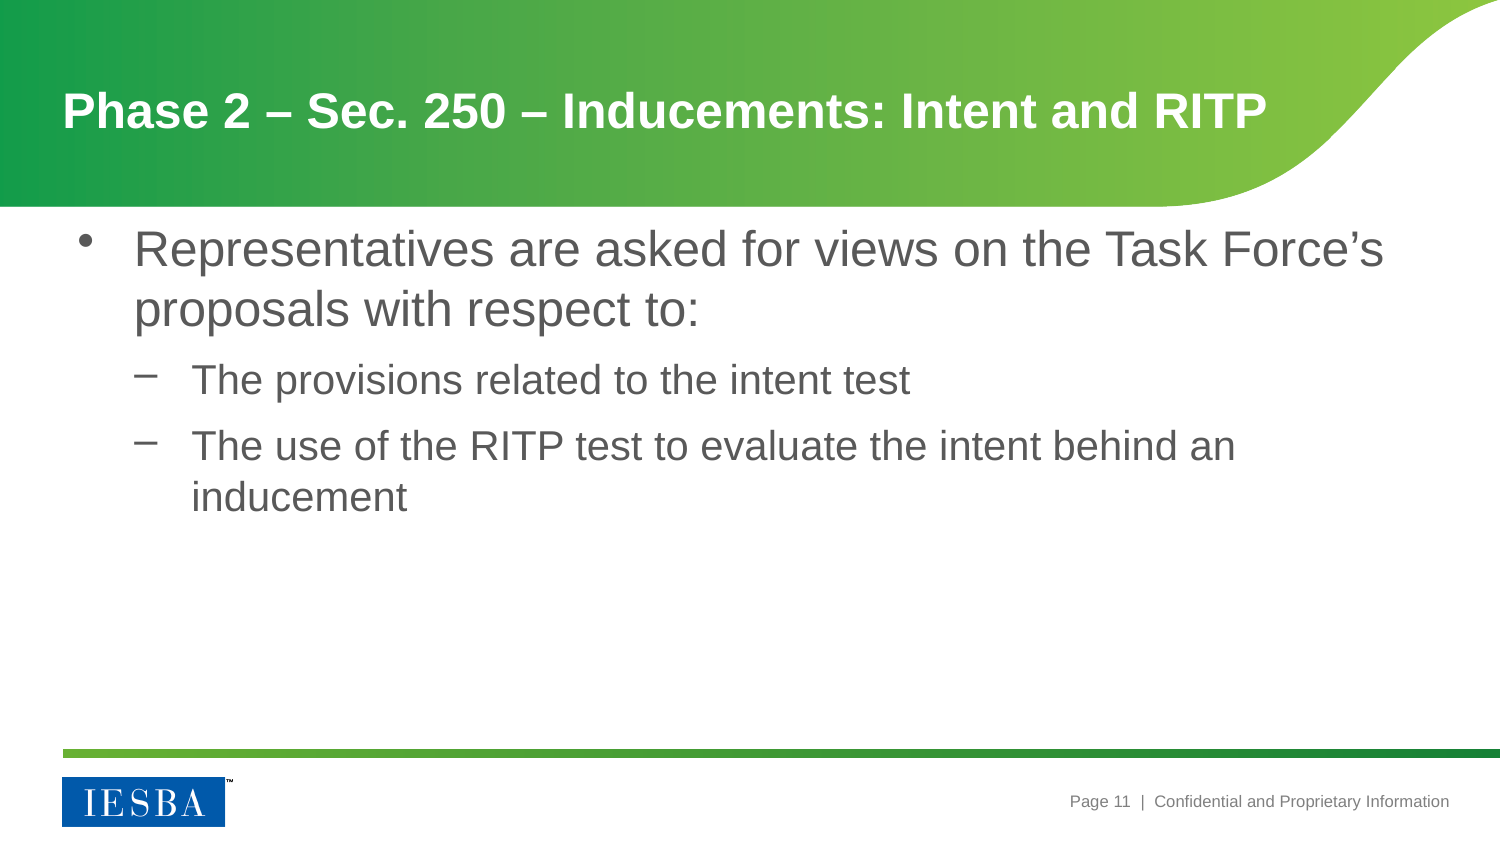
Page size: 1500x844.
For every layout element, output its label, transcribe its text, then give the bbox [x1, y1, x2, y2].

list Representatives are asked for views on the Task Force’s proposals with respect to: The provisions related to the intent test The use of the RITP test to evaluate the intent behind an inducement [62, 209, 1450, 747]
title Phase 2 – Sec. 250 – Inducements: Intent and RITP [62, 75, 1300, 142]
picture [62, 777, 233, 827]
picture [0, 0, 1500, 207]
